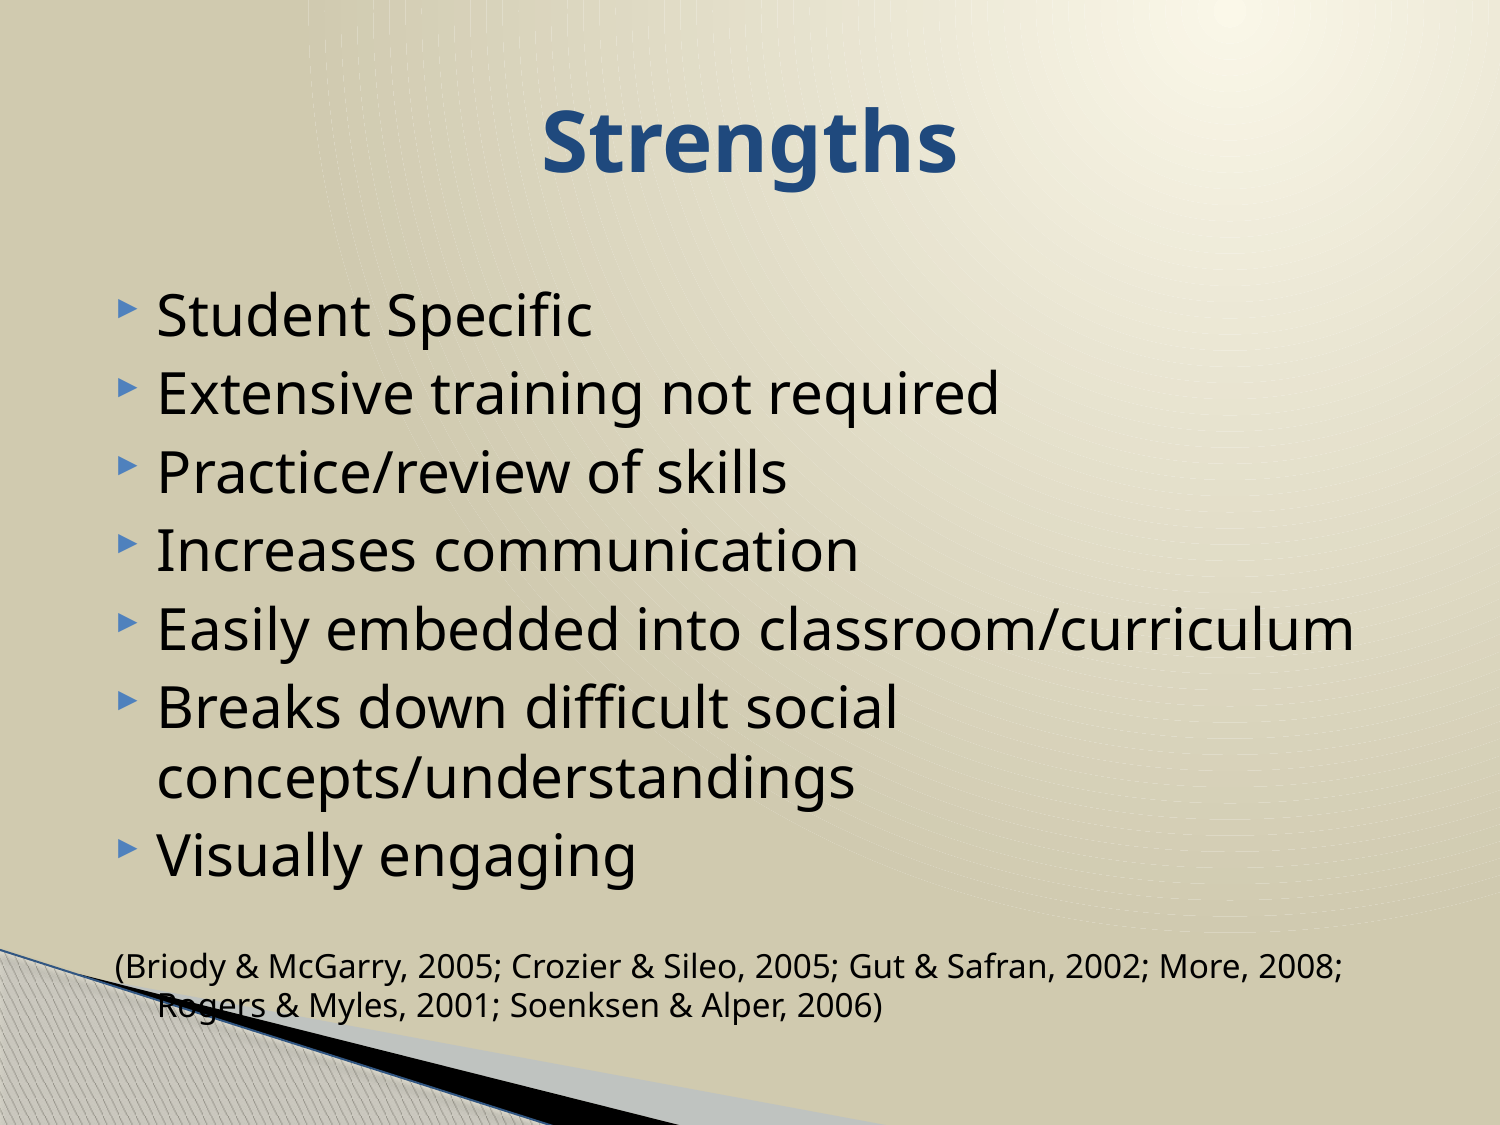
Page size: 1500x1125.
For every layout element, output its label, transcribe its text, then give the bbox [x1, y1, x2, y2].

title Strengths [75, 45, 1425, 233]
list Student Specific Extensive training not required Practice/review of skills Increases communication Easily embedded into classroom/curriculum Breaks down difficult social concepts/understandings Visually engaging (Briody & McGarry, 2005; Crozier & Sileo, 2005; Gut & Safran, 2002; More, 2008; Rogers & Myles, 2001; Soenksen & Alper, 2006) [81, 222, 1433, 1008]
